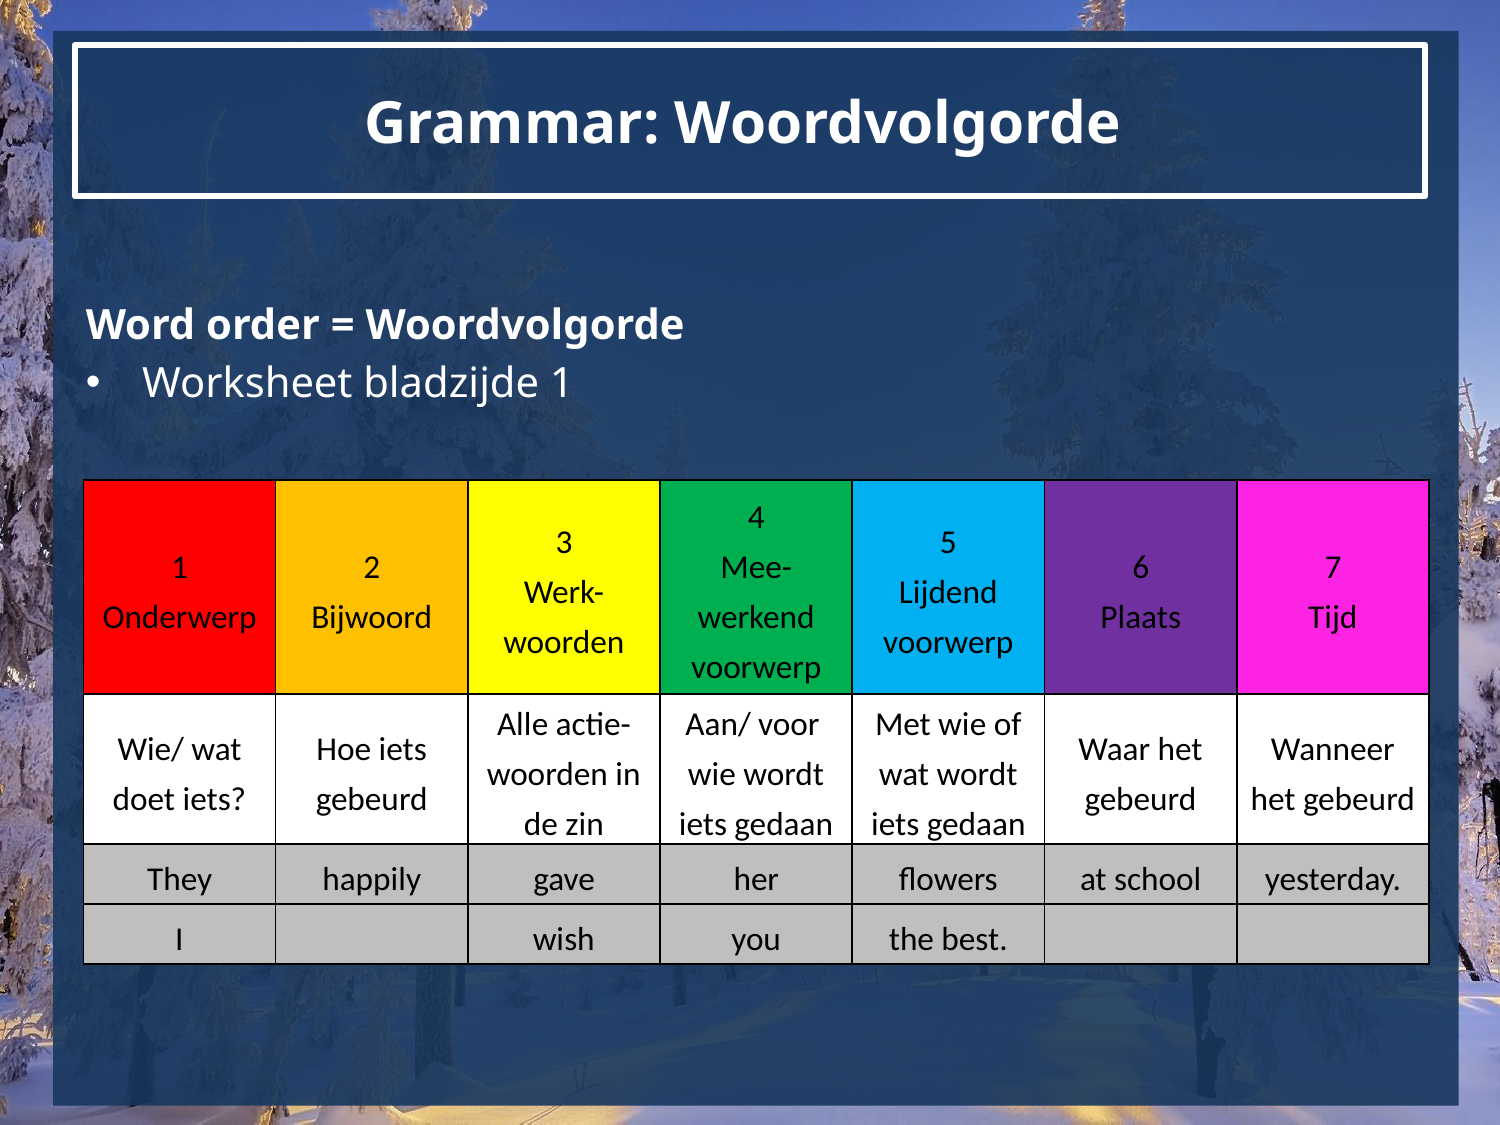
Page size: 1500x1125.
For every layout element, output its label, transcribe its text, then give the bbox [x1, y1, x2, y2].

table_cell Wie/ wat doet iets? [84, 695, 275, 843]
table_cell Wanneer het gebeurd [1238, 695, 1428, 843]
table_cell the best. [853, 905, 1044, 963]
table_header 1 Onderwerp [84, 481, 275, 693]
table_cell flowers [853, 845, 1044, 903]
table_cell [1238, 905, 1428, 963]
table_cell Met wie of wat wordt iets gedaan [853, 695, 1044, 843]
table_cell Waar het gebeurd [1045, 695, 1236, 843]
table_cell They [84, 845, 275, 903]
table_header 3 Werk-woorden [469, 481, 659, 693]
table_cell Hoe iets gebeurd [276, 695, 467, 843]
picture [0, 0, 1500, 1125]
title Grammar: Woordvolgorde [72, 42, 1428, 199]
table_header 6 Plaats [1045, 481, 1236, 693]
table_cell at school [1045, 845, 1236, 903]
table_cell yesterday. [1238, 845, 1428, 903]
list Word order = Woordvolgorde Worksheet bladzijde 1 [70, 231, 1421, 1071]
table_cell her [661, 845, 851, 903]
table_cell [1045, 905, 1236, 963]
table_cell I [84, 905, 275, 963]
table_header 4 Mee-werkend voorwerp [661, 481, 851, 693]
table_header 5 Lijdend voorwerp [853, 481, 1044, 693]
table_cell happily [276, 845, 467, 903]
table_header 7 Tijd [1238, 481, 1428, 693]
table_cell wish [469, 905, 659, 963]
table_cell you [661, 905, 851, 963]
table_cell [276, 905, 467, 963]
table_cell gave [469, 845, 659, 903]
table_cell Aan/ voor wie wordt iets gedaan [661, 695, 851, 843]
table_cell Alle actie-woorden in de zin [469, 695, 659, 843]
table_header 2 Bijwoord [276, 481, 467, 693]
